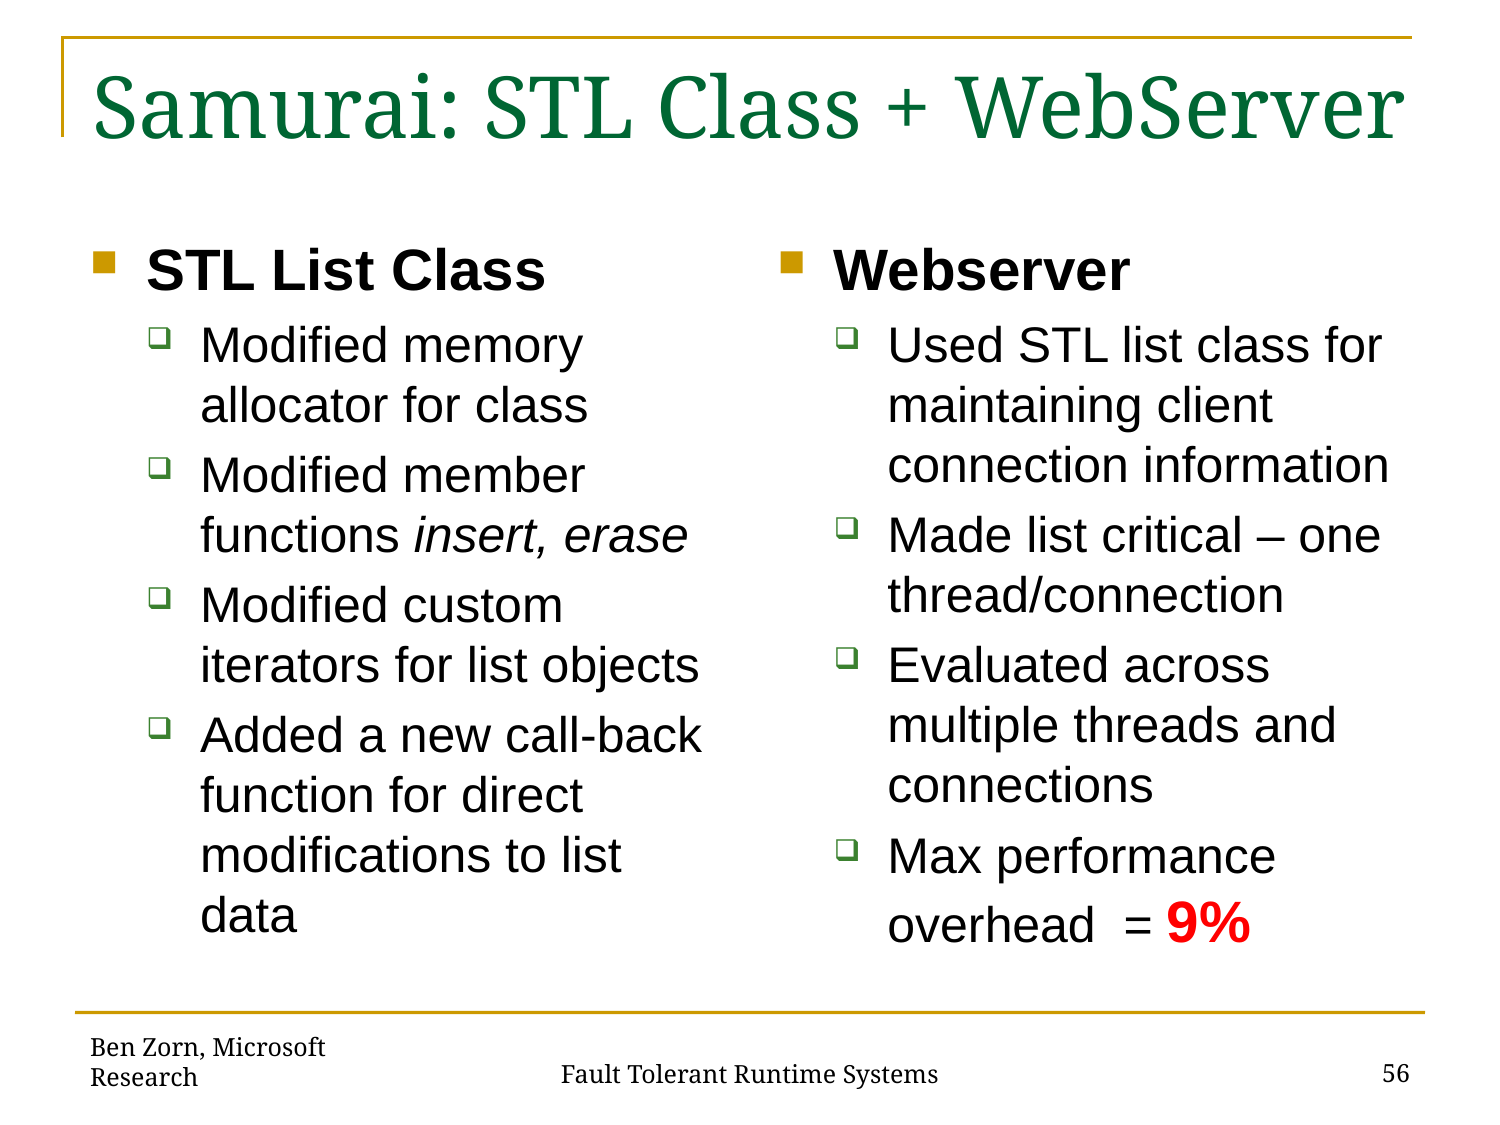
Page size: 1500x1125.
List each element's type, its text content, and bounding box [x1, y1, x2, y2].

slide_number Ben Zorn, Microsoft Research [74, 1023, 426, 1100]
list Webserver Used STL list class for maintaining client connection information Made list critical – one thread/connection Evaluated across multiple threads and connections Max performance overhead = 9% [762, 224, 1426, 969]
slide_number 56 [1074, 1023, 1426, 1100]
list STL List Class Modified memory allocator for class Modified member functions insert, erase Modified custom iterators for list objects Added a new call-back function for direct modifications to list data [74, 224, 738, 969]
footer Fault Tolerant Runtime Systems [512, 1024, 988, 1101]
title Samurai: STL Class + WebServer [74, 45, 1426, 176]
